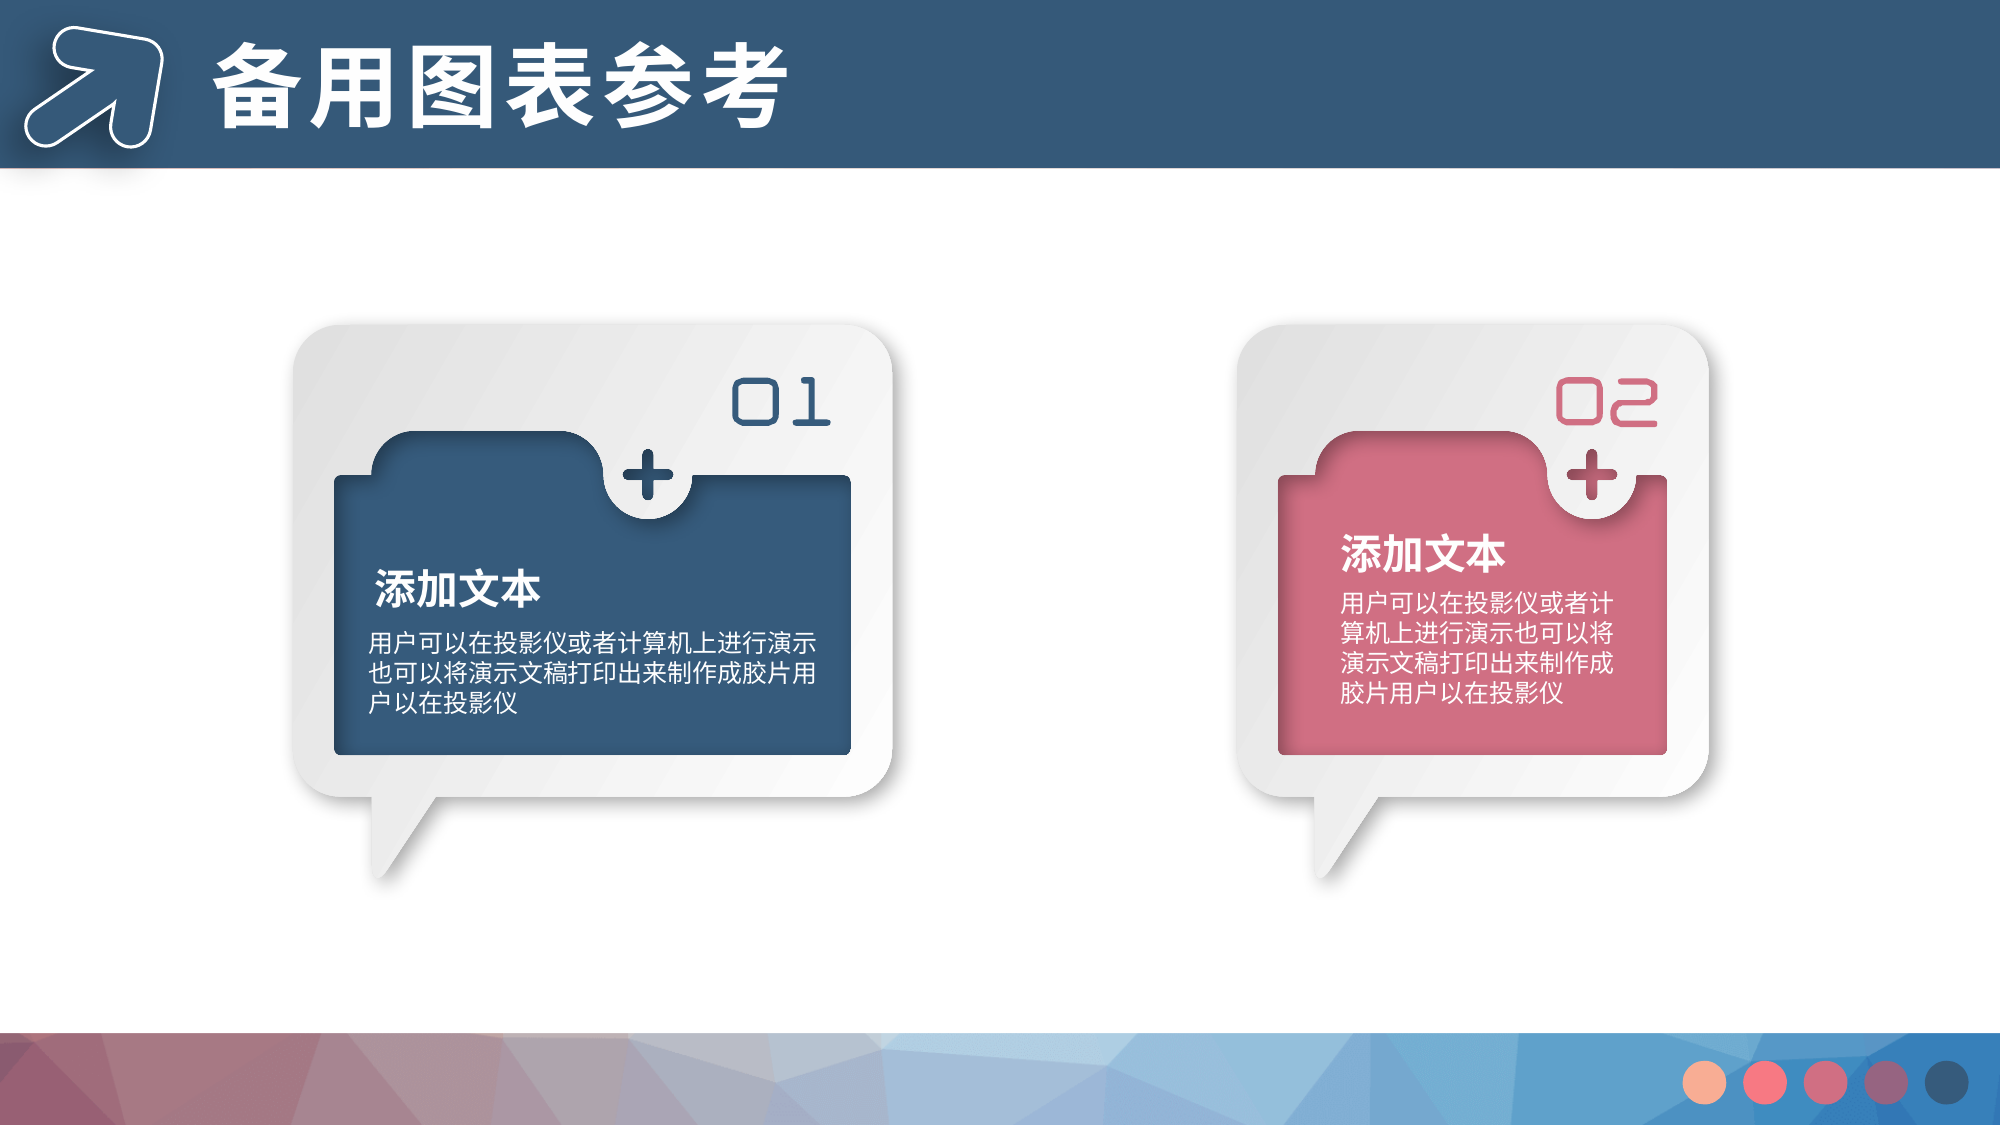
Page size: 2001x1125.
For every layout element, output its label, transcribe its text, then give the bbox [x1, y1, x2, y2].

text_box [0, 169, 2000, 1034]
text_box [1681, 1059, 1728, 1106]
text_box [0, 0, 2000, 169]
picture [0, 1034, 2000, 1125]
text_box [292, 324, 893, 883]
text_box [1802, 1059, 1849, 1106]
text_box [1863, 1059, 1910, 1106]
text_box [1742, 1059, 1788, 1106]
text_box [1236, 324, 1709, 883]
text_box [1923, 1059, 1970, 1106]
text_box 备用图表参考 [196, 21, 808, 147]
text_box [24, 26, 164, 149]
